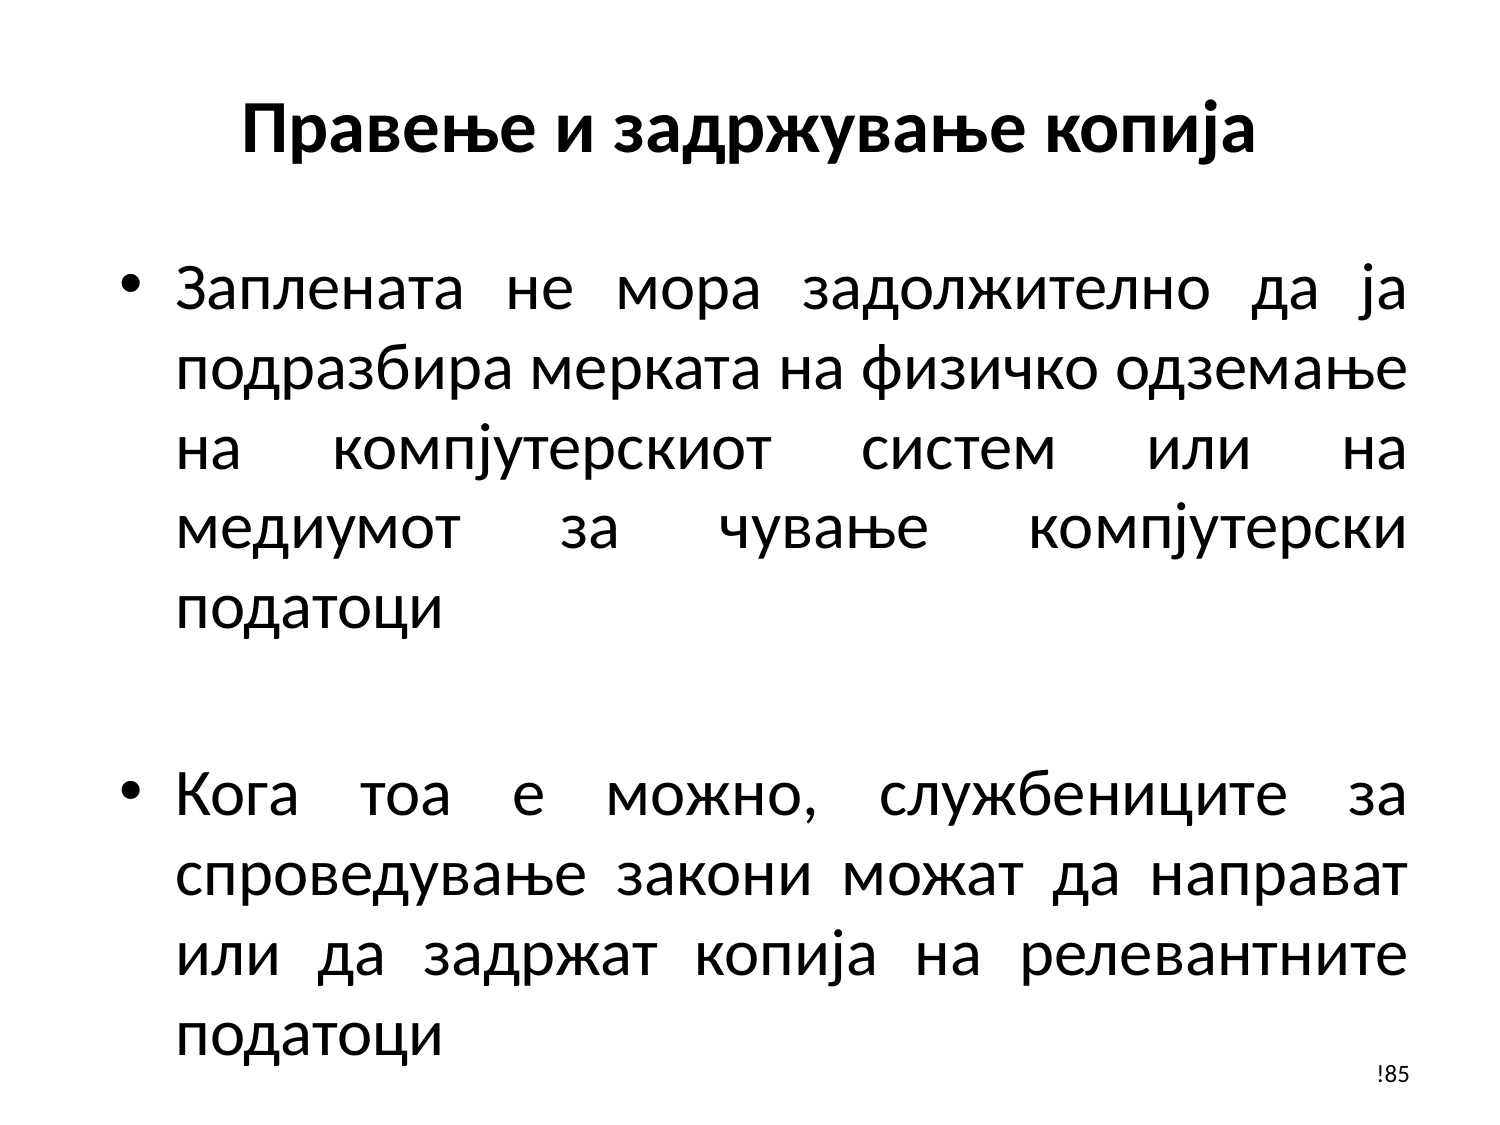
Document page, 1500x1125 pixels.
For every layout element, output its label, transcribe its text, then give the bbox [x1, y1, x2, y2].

title Правење и задржување копија [74, 28, 1426, 217]
list Заплената не мора задолжително да ја подразбира мерката на физичко одземање на компјутерскиот систем или на медиумот за чување компјутерски податоци Кога тоа е можно, службениците за спроведување закони можат да направат или да задржат копија на релевантните податоци [103, 234, 1426, 938]
slide_number !85 [1074, 1042, 1425, 1103]
